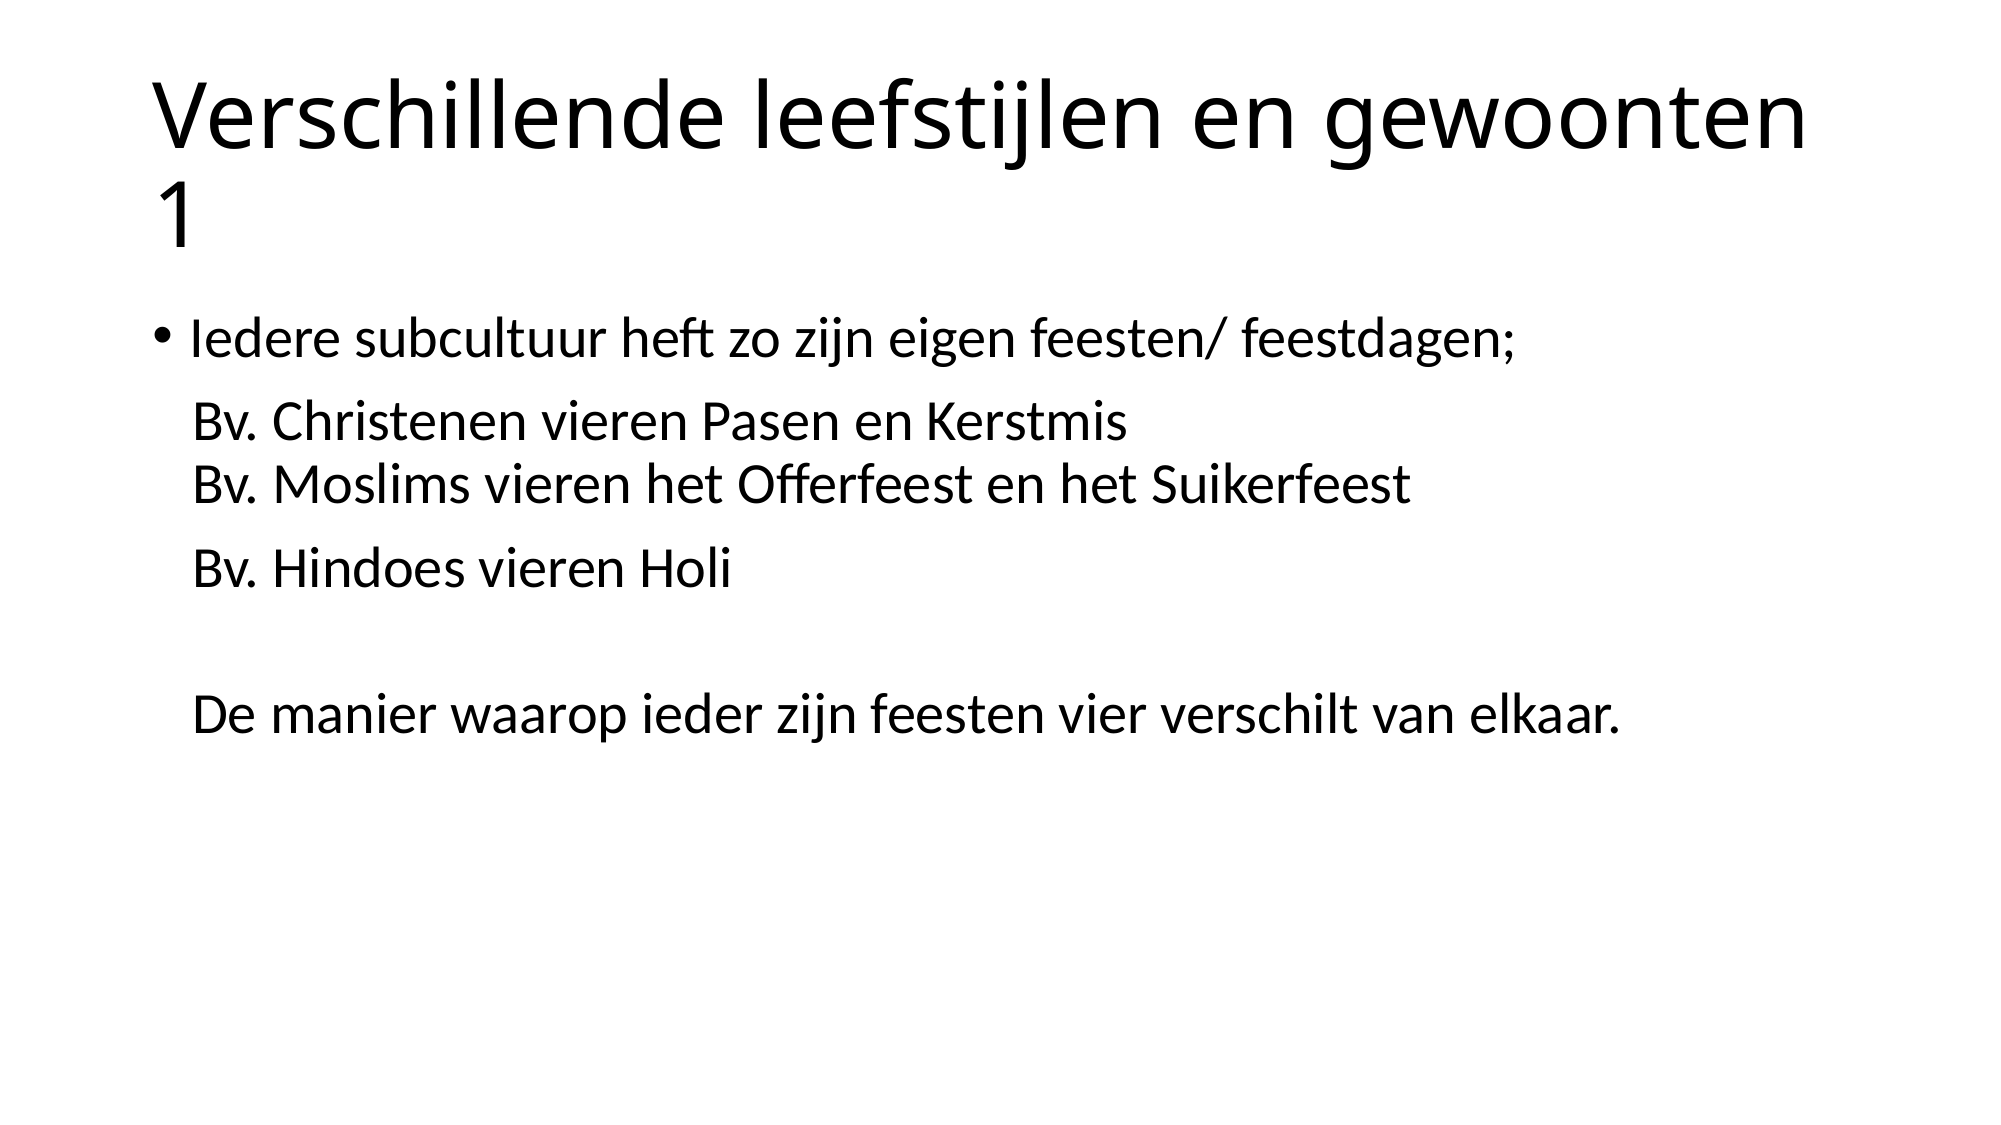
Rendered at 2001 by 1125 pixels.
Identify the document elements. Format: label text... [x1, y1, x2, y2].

title Verschillende leefstijlen en gewoonten 1 [137, 59, 1863, 278]
list Iedere subcultuur heft zo zijn eigen feesten/ feestdagen; Bv. Christenen vieren Pasen en Kerstmis Bv. Moslims vieren het Offerfeest en het Suikerfeest Bv. Hindoes vieren Holi De manier waarop ieder zijn feesten vier verschilt van elkaar. [137, 299, 1863, 1014]
